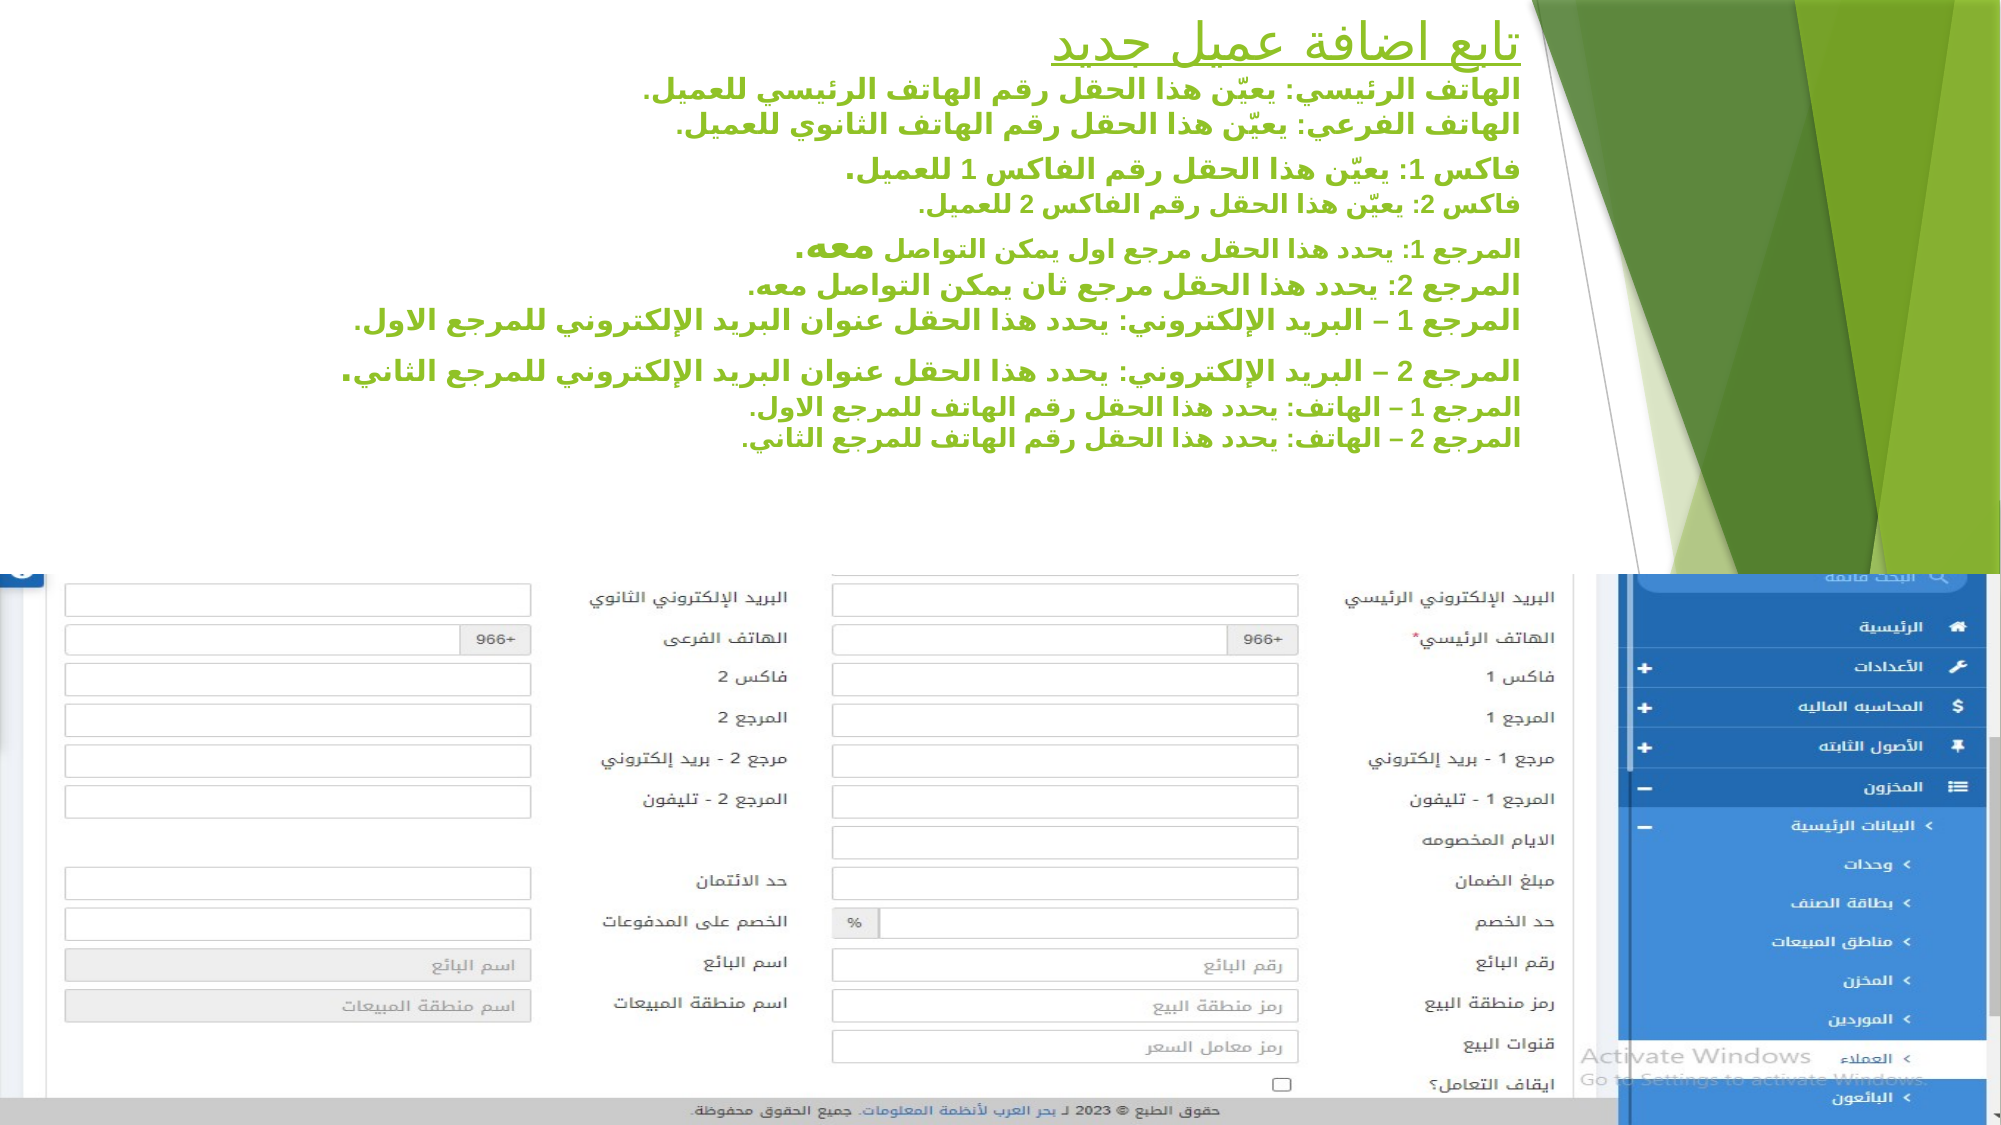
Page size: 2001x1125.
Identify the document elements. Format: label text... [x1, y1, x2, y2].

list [0, 573, 2000, 1125]
title تابع اضافة عميل جديد الهاتف الرئيسي: يعيّن هذا الحقل رقم الهاتف الرئيسي للعميل. الهاتف الفرعي: يعيّن هذا الحقل رقم الهاتف الثانوي للعميل. فاكس 1: يعيّن هذا الحقل رقم الفاكس 1 للعميل. فاكس 2: يعيّن هذا الحقل رقم الفاكس 2 للعميل. المرجع 1: يحدد هذا الحقل مرجع اول يمكن التواصل معه. المرجع 2: يحدد هذا الحقل مرجع ثان يمكن التواصل معه. المرجع 1 – البريد الإلكتروني: يحدد هذا الحقل عنوان البريد الإلكتروني للمرجع الاول. المرجع 2 – البريد الإلكتروني: يحدد هذا الحقل عنوان البريد الإلكتروني للمرجع الثاني. المرجع 1 – الهاتف: يحدد هذا الحقل رقم الهاتف للمرجع الاول. المرجع 2 – الهاتف: يحدد هذا الحقل رقم الهاتف للمرجع الثاني. [0, 0, 1537, 573]
